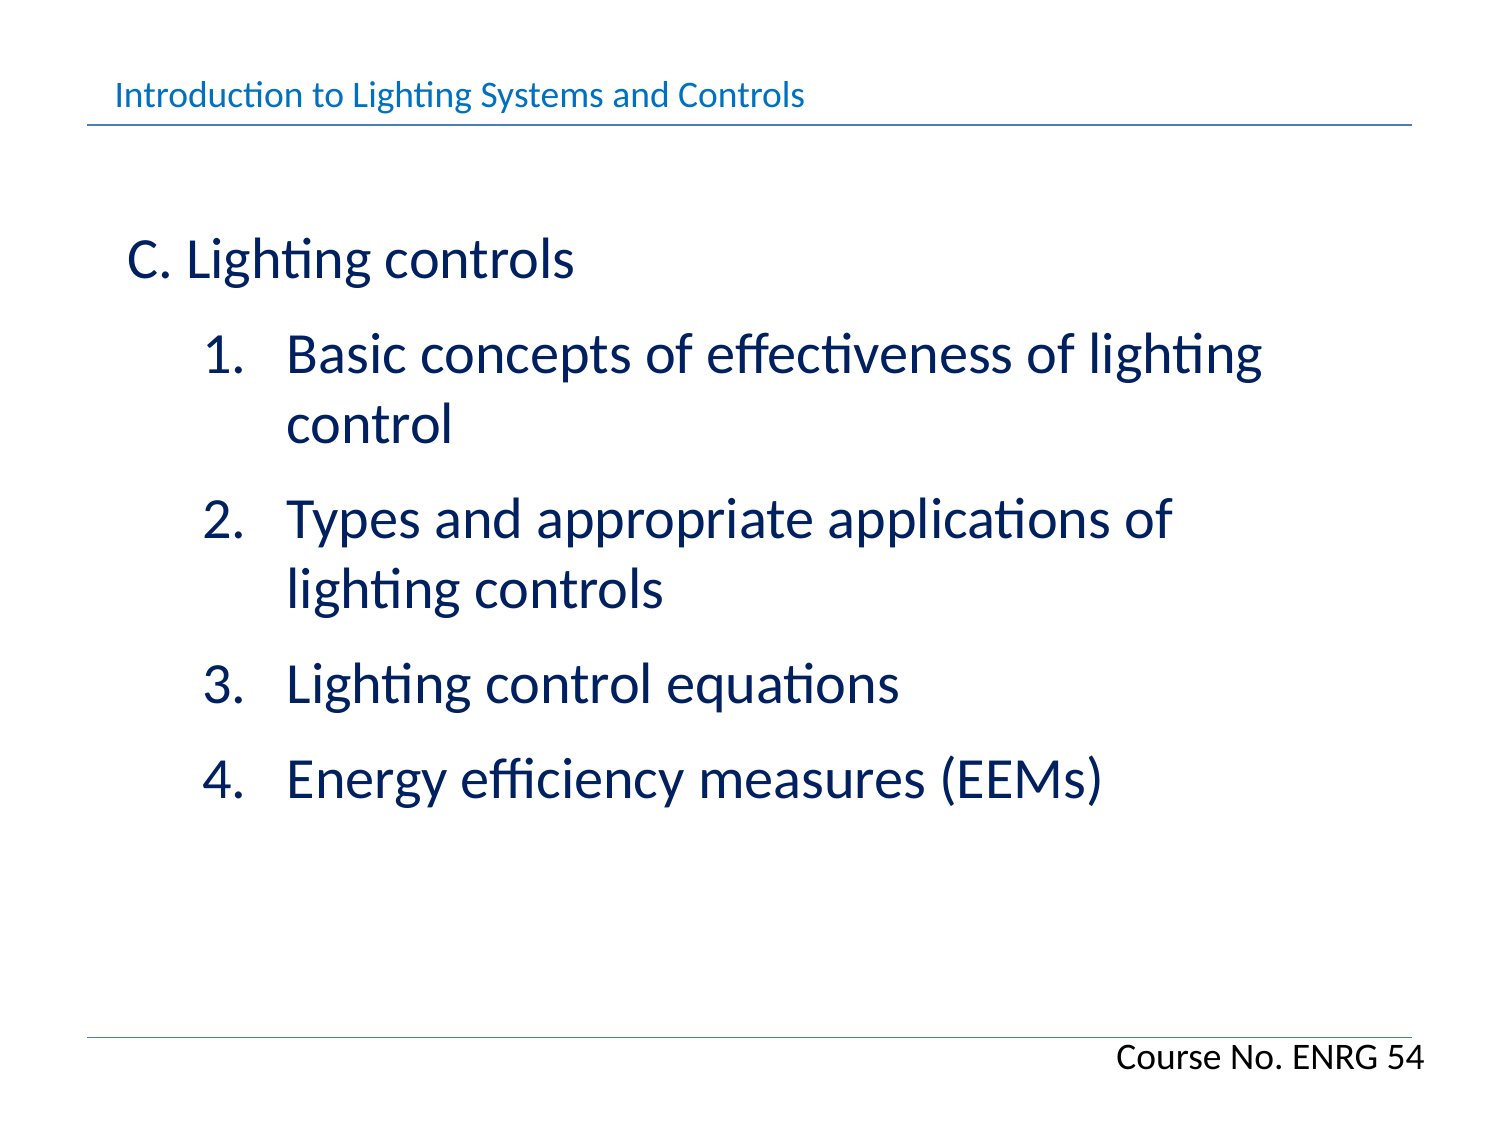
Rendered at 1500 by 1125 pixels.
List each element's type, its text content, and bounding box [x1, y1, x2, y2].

text_box C. Lighting controls Basic concepts of effectiveness of lighting control Types and appropriate applications of lighting controls Lighting control equations Energy efficiency measures (EEMs) [112, 212, 1363, 818]
text_box Introduction to Lighting Systems and Controls [99, 62, 838, 123]
text_box Course No. ENRG 54 [1101, 1024, 1441, 1085]
